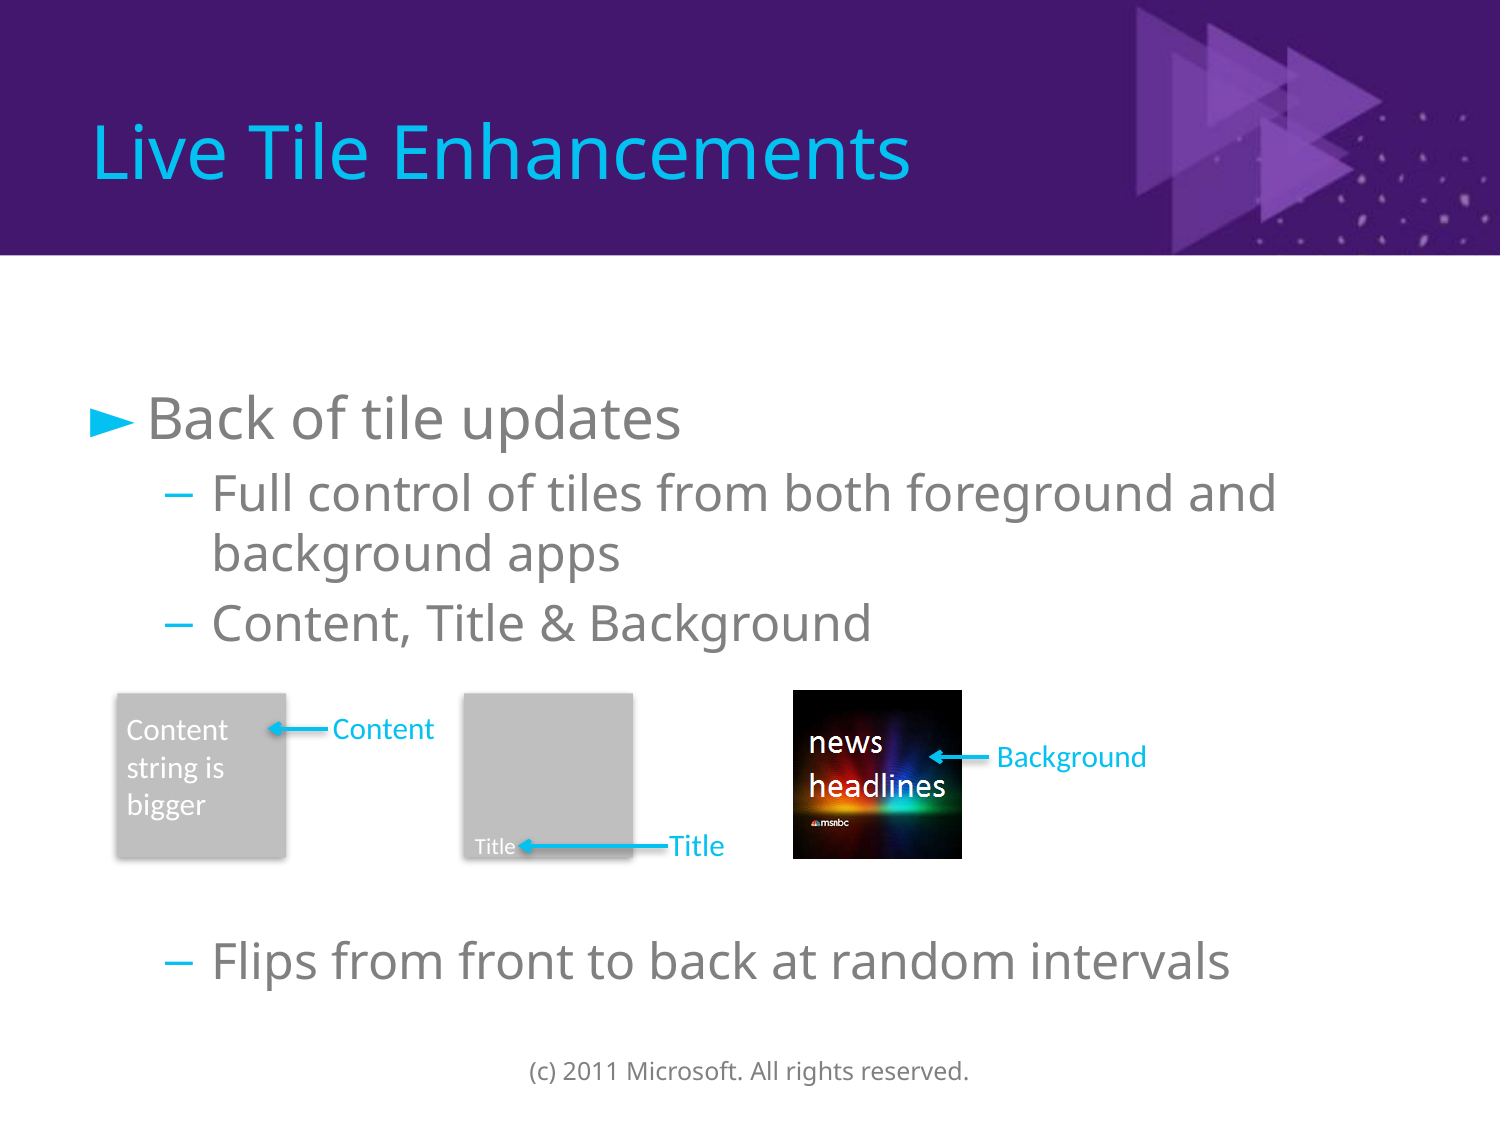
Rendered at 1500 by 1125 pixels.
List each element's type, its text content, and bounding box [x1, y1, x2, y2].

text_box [117, 690, 1156, 864]
footer (c) 2011 Microsoft. All rights reserved. [512, 1042, 988, 1103]
picture [0, 0, 1500, 255]
list Back of tile updates Full control of tiles from both foreground and background apps Content, Title & Background Flips from front to back at random intervals [75, 373, 1425, 1005]
title Live Tile Enhancements [75, 56, 1425, 244]
